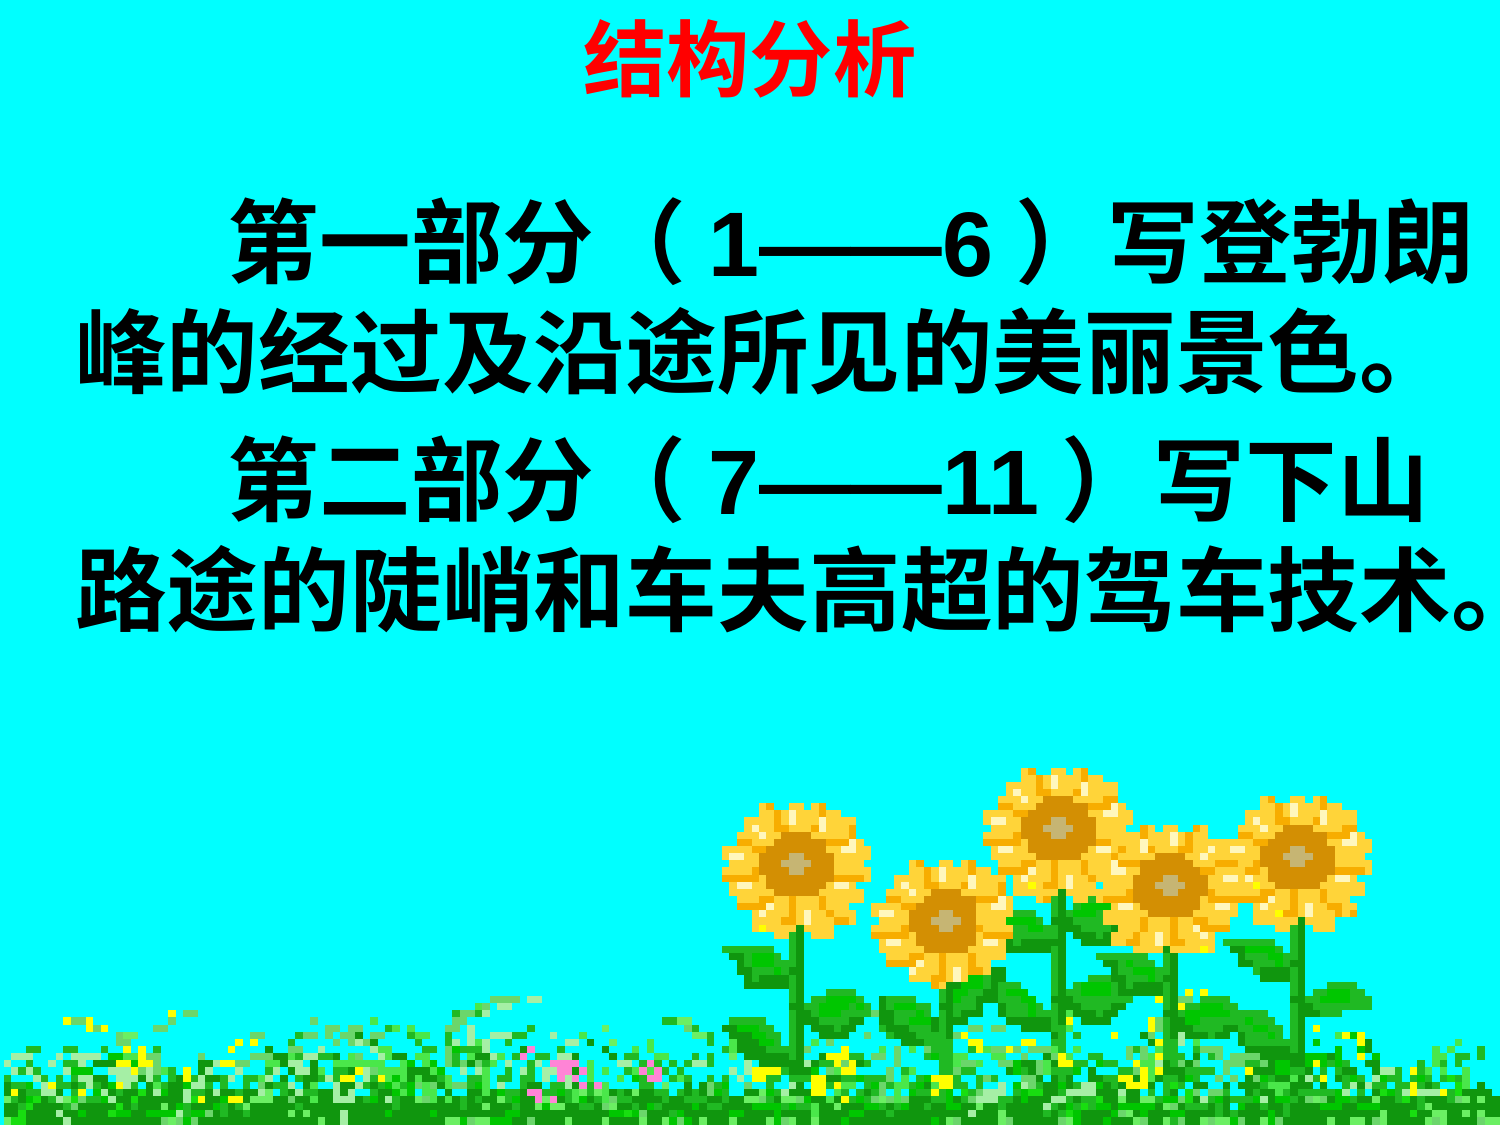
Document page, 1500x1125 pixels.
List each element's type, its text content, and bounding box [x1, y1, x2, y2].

list 第一部分（1——6）写登勃朗峰的经过及沿途所见的美丽景色。 第二部分（7——11）写下山路途的陡峭和车夫高超的驾车技术。 [3, 176, 1500, 1125]
picture [4, 768, 1500, 1125]
title 结构分析 [74, 0, 1426, 114]
